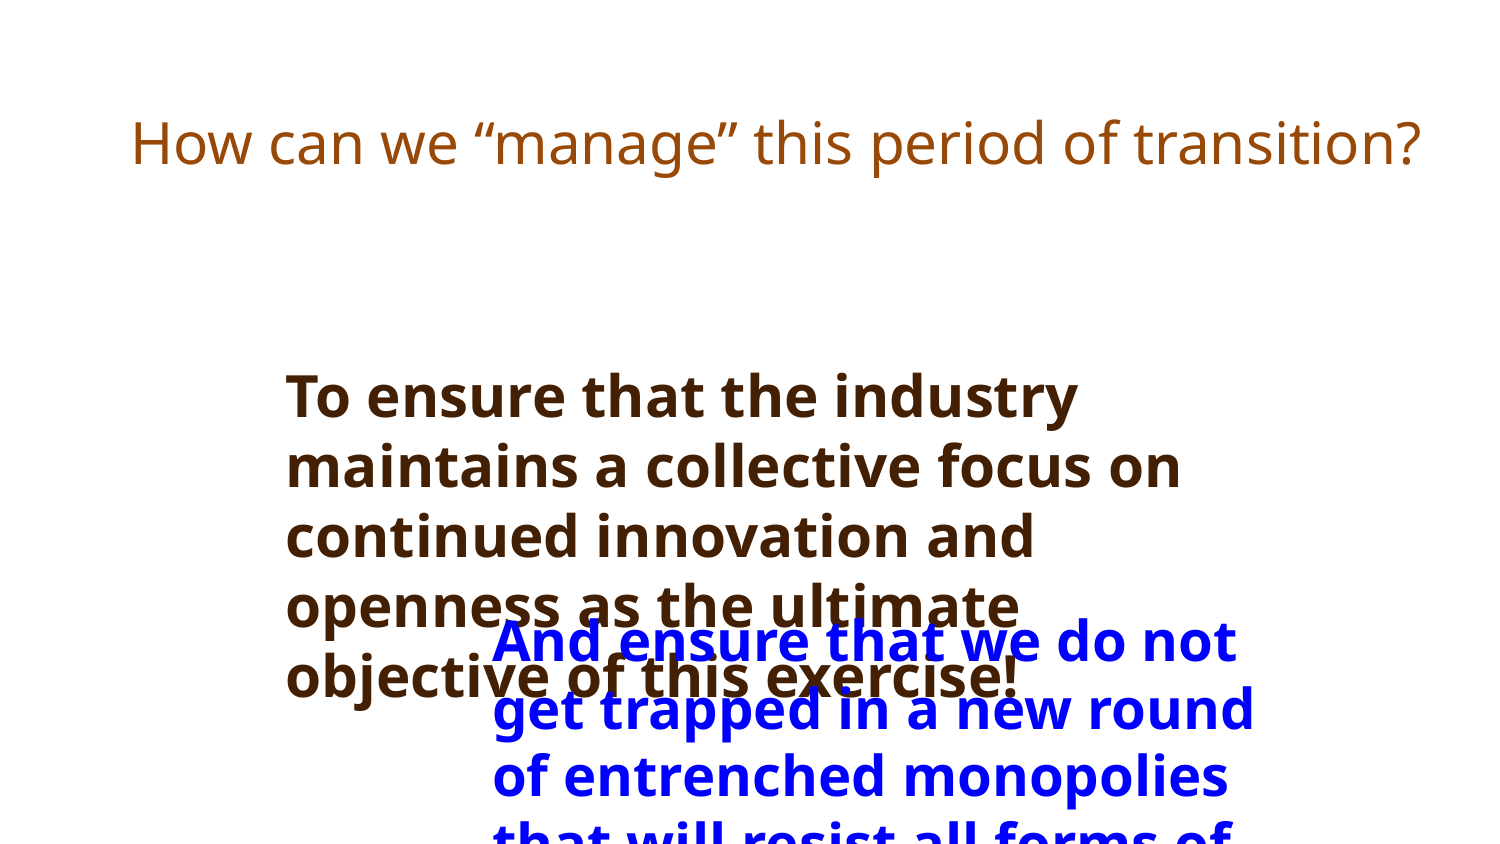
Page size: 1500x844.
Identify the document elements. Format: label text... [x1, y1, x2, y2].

text_box To ensure that the industry maintains a collective focus on continued innovation and openness as the ultimate objective of this exercise! [275, 354, 1225, 715]
text_box And ensure that we do not get trapped in a new round of entrenched monopolies that will resist all forms of further innovation! [481, 600, 1304, 844]
list How can we “manage” this period of transition? [115, 98, 1455, 244]
